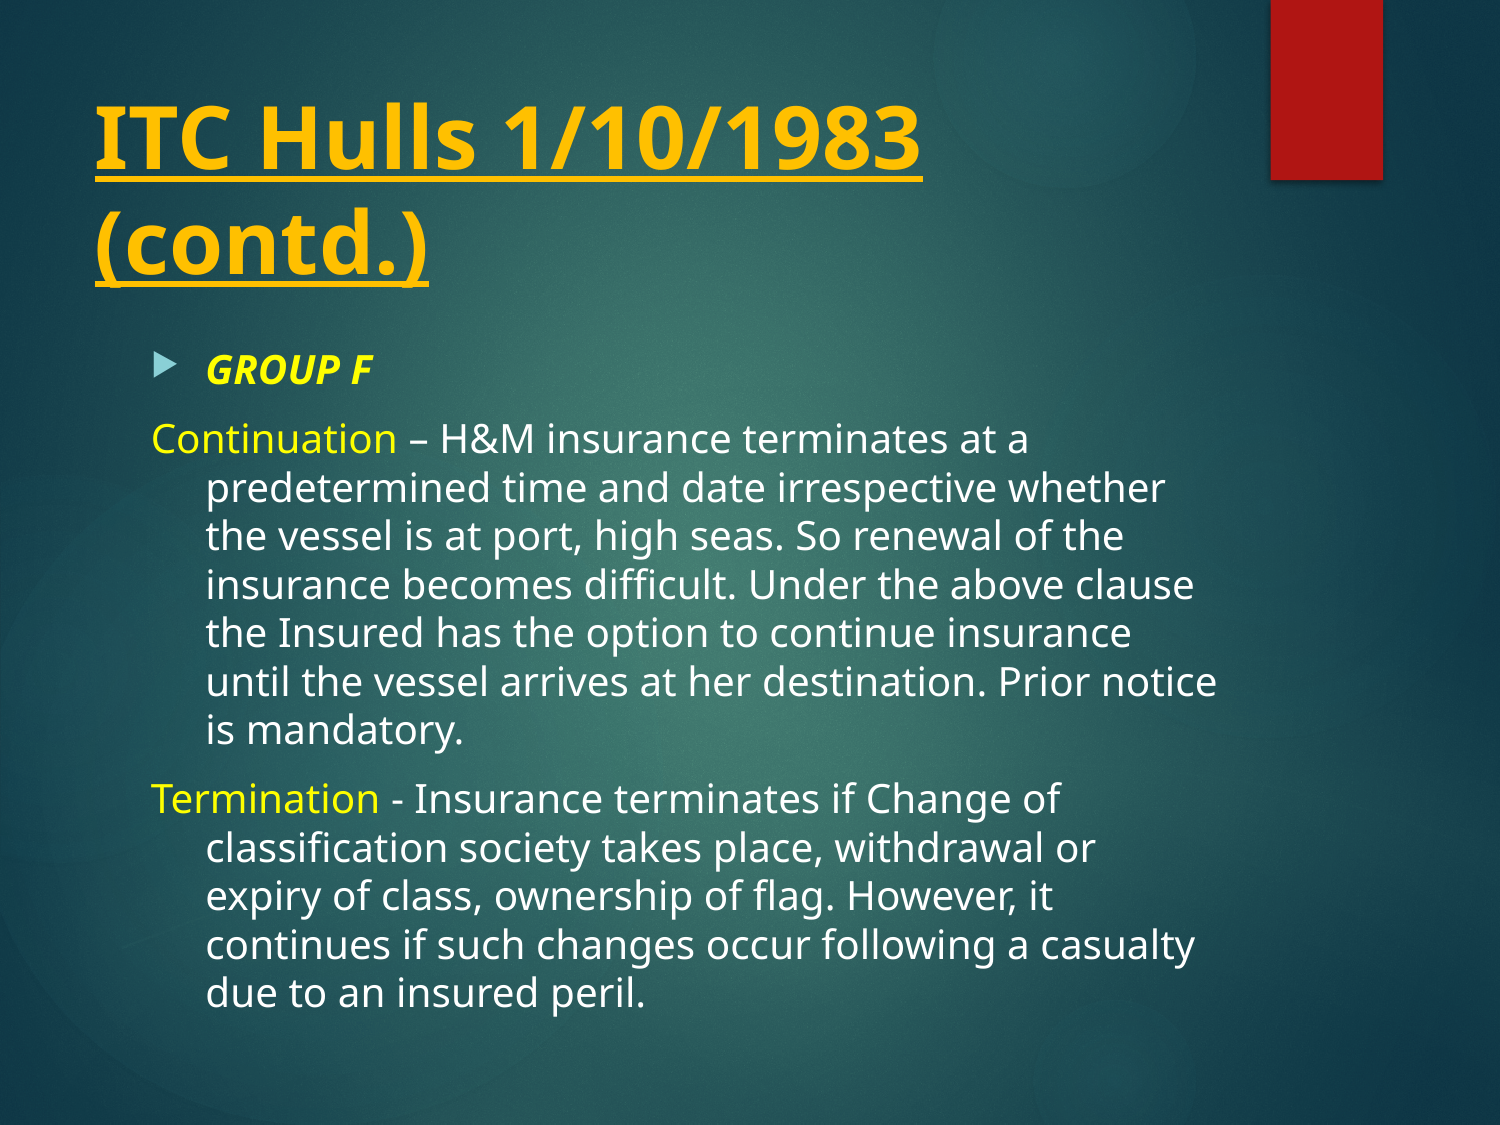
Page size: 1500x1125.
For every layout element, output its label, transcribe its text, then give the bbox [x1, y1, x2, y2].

list GROUP F Continuation – H&M insurance terminates at a predetermined time and date irrespective whether the vessel is at port, high seas. So renewal of the insurance becomes difficult. Under the above clause the Insured has the option to continue insurance until the vessel arrives at her destination. Prior notice is mandatory. Termination - Insurance terminates if Change of classification society takes place, withdrawal or expiry of class, ownership of flag. However, it continues if such changes occur following a casualty due to an insured peril. [135, 336, 1237, 1025]
title ITC Hulls 1/10/1983 (contd.) [79, 74, 1237, 304]
